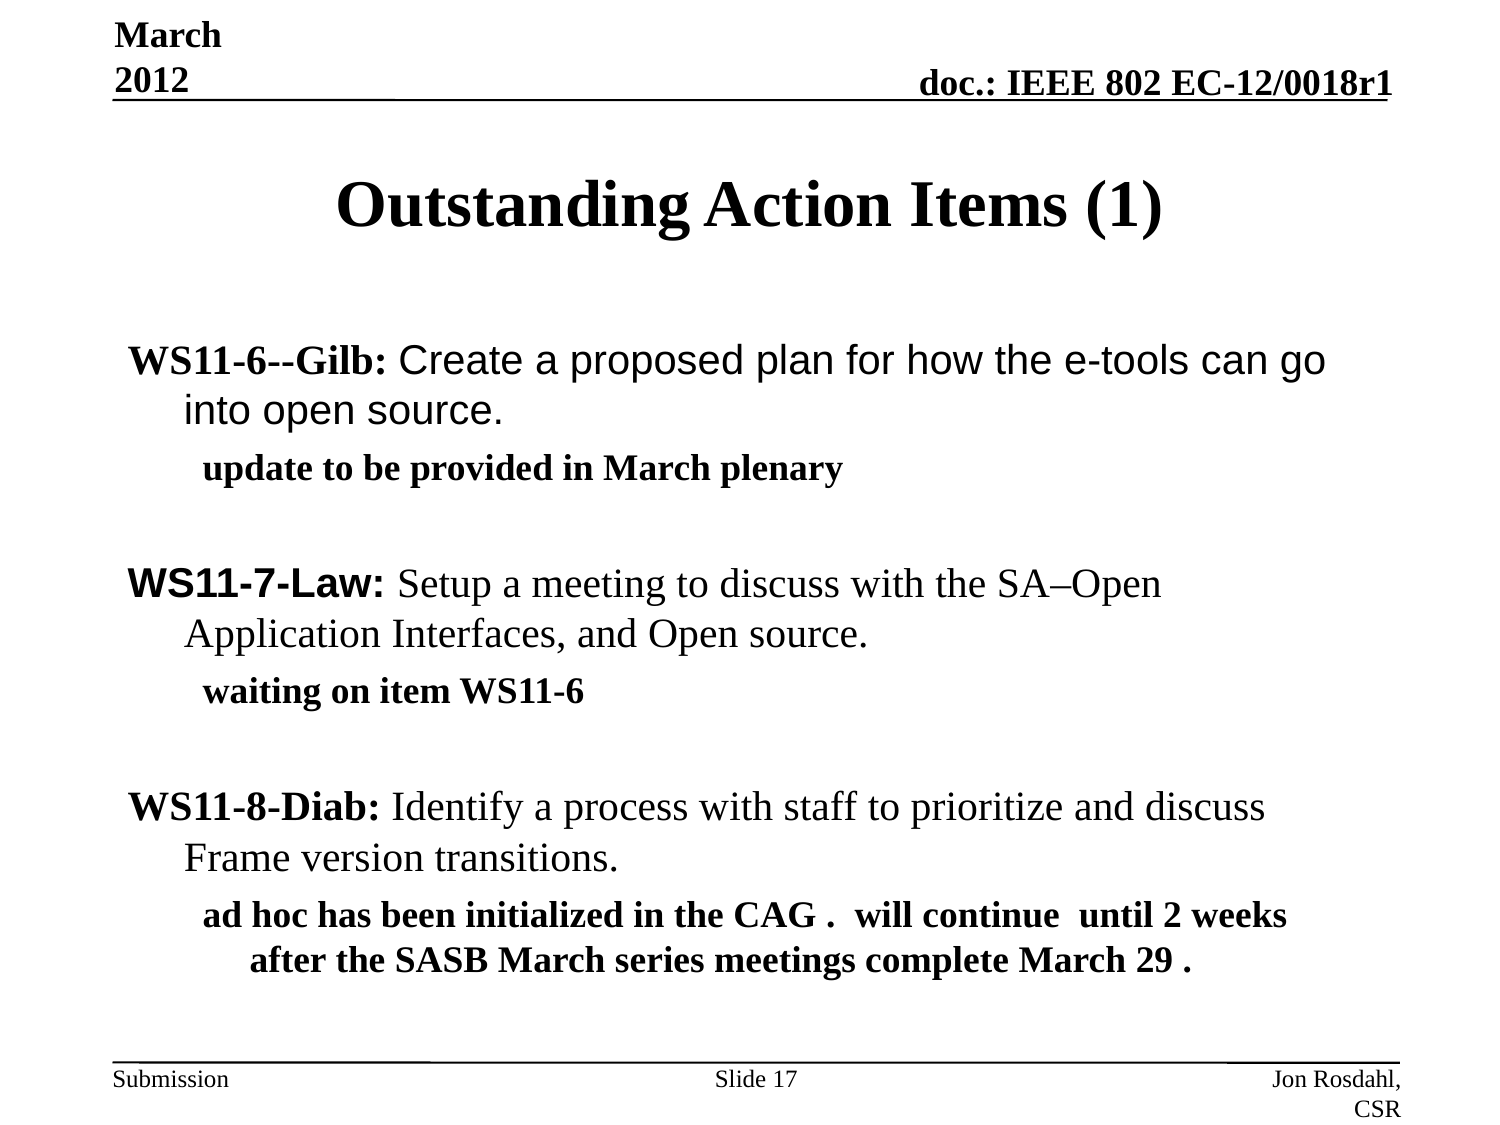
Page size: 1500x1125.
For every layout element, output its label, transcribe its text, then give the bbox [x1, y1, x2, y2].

title Outstanding Action Items (1) [112, 112, 1388, 288]
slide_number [114, 54, 290, 101]
list WS11-6--Gilb: Create a proposed plan for how the e-tools can go into open source. update to be provided in March plenary WS11-7-Law: Setup a meeting to discuss with the SA–Open Application Interfaces, and Open source. waiting on item WS11-6 WS11-8-Diab: Identify a process with staff to prioritize and discuss Frame version transitions. ad hoc has been initialized in the CAG . will continue until 2 weeks after the SASB March series meetings complete March 29 . [112, 324, 1351, 1001]
slide_number Slide 17 [712, 1061, 800, 1093]
footer Jon Rosdahl, CSR [1237, 1062, 1402, 1093]
